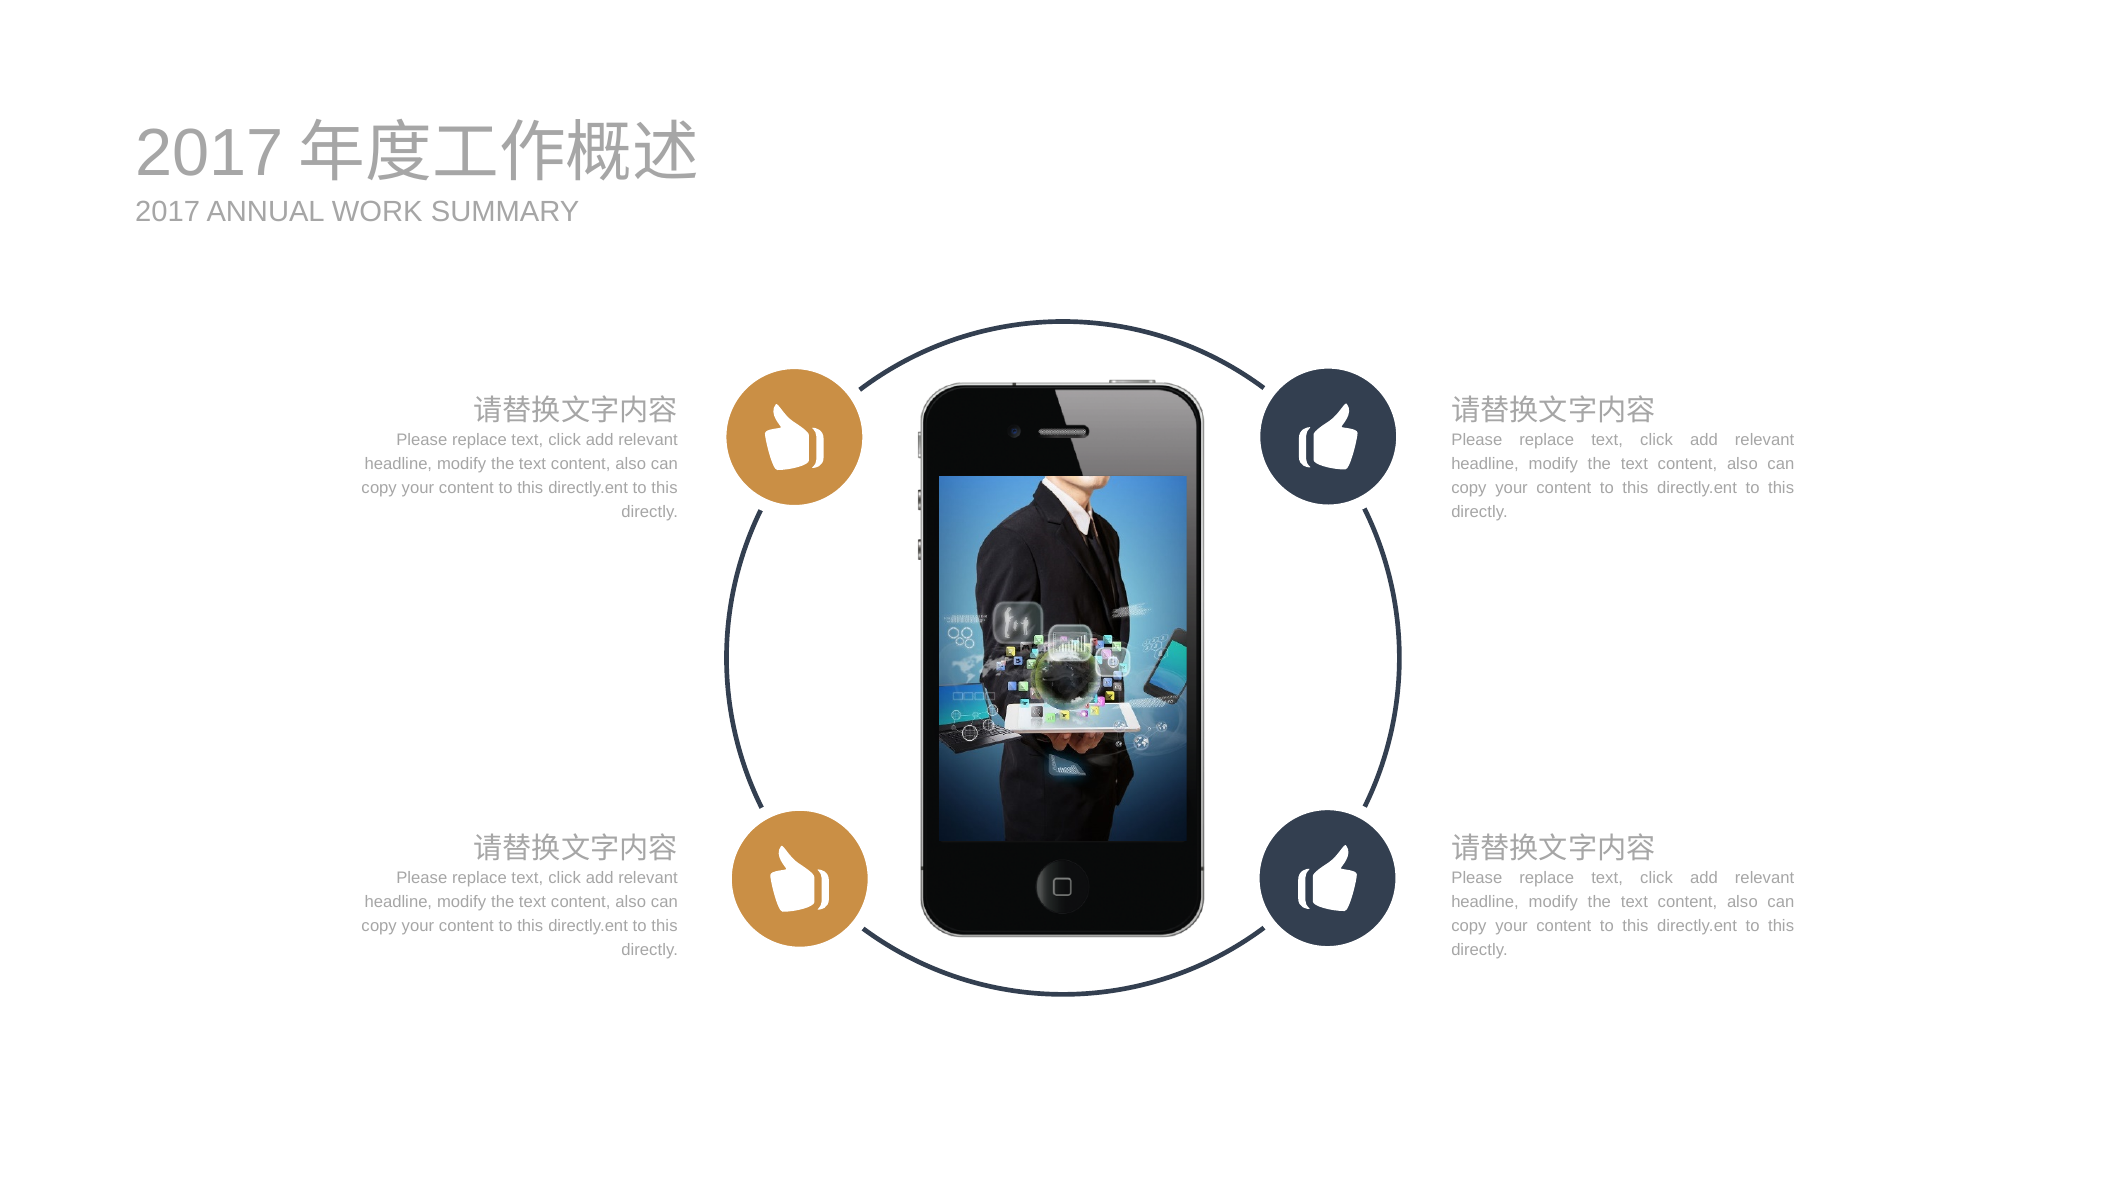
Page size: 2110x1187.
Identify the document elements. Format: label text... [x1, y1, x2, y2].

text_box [725, 804, 874, 953]
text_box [1254, 362, 1403, 511]
text_box 2017 ANNUAL WORK SUMMARY [135, 191, 596, 227]
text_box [1253, 803, 1402, 953]
text_box 2017年度工作概述 [135, 108, 783, 189]
text_box 请替换文字内容 [402, 376, 693, 417]
text_box Please replace text, click add relevant headline, modify the text content, also can copy your content to this directly.ent to this directly. [1436, 417, 1810, 535]
text_box Please replace text, click add relevant headline, modify the text content, also can copy your content to this directly.ent to this directly. [319, 856, 693, 973]
text_box 请替换文字内容 [1436, 814, 1727, 856]
text_box 请替换文字内容 [402, 814, 693, 856]
text_box Please replace text, click add relevant headline, modify the text content, also can copy your content to this directly.ent to this directly. [319, 417, 693, 535]
text_box Please replace text, click add relevant headline, modify the text content, also can copy your content to this directly.ent to this directly. [1436, 856, 1810, 973]
text_box [725, 320, 1401, 996]
text_box 请替换文字内容 [1436, 376, 1727, 417]
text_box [908, 377, 1218, 939]
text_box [720, 362, 869, 512]
